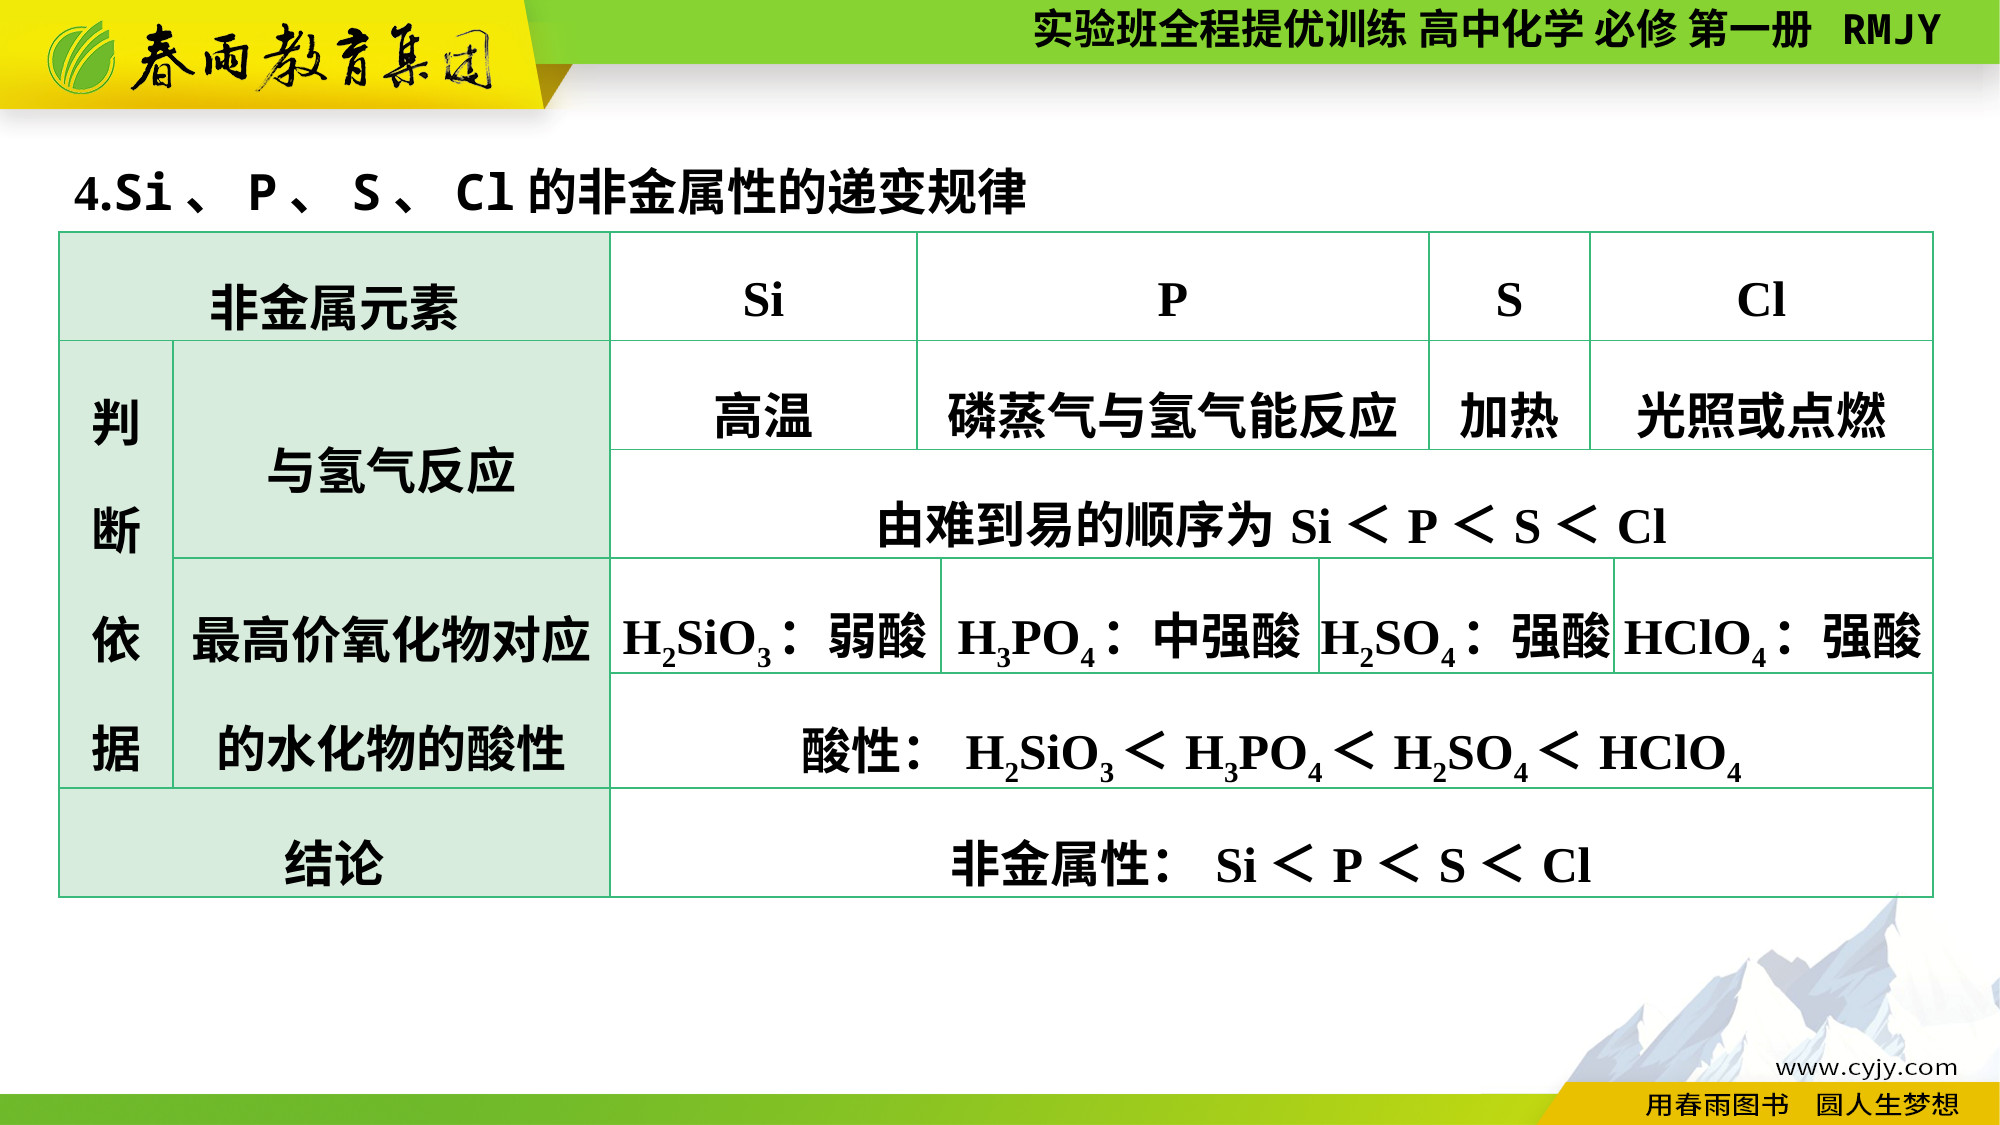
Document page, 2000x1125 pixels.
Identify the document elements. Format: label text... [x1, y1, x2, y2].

table_cell H2SO4：强酸 [1320, 559, 1613, 672]
table_header Si [611, 233, 916, 340]
table_cell 酸性：H2SiO3＜H3PO4＜H2SO4＜HClO4 [611, 674, 1932, 787]
table_header 非金属元素 [60, 233, 609, 340]
table_cell 判 断 依 据 [60, 341, 172, 787]
table_cell 最高价氧化物对应的水化物的酸性 [174, 559, 609, 787]
table_cell 磷蒸气与氢气能反应 [918, 341, 1428, 449]
table_header Cl [1591, 233, 1932, 340]
table_cell H2SiO3：弱酸 [611, 559, 940, 672]
table_cell 非金属性：Si＜P＜S＜Cl [611, 789, 1932, 896]
table_cell 加热 [1430, 341, 1589, 449]
table_cell 光照或点燃 [1591, 341, 1932, 449]
table_cell 与氢气反应 [174, 341, 609, 557]
table_header P [918, 233, 1428, 340]
table_cell 由难到易的顺序为Si＜P＜S＜Cl [611, 450, 1932, 557]
table_header S [1430, 233, 1589, 340]
picture [0, 0, 2000, 1125]
table_cell HClO4：强酸 [1615, 559, 1932, 672]
table_cell H3PO4：中强酸 [942, 559, 1318, 672]
list 4.Si、P、S、Cl的非金属性的递变规律 [59, 122, 1944, 217]
table_cell 结论 [60, 789, 609, 896]
table_cell 高温 [611, 341, 916, 449]
